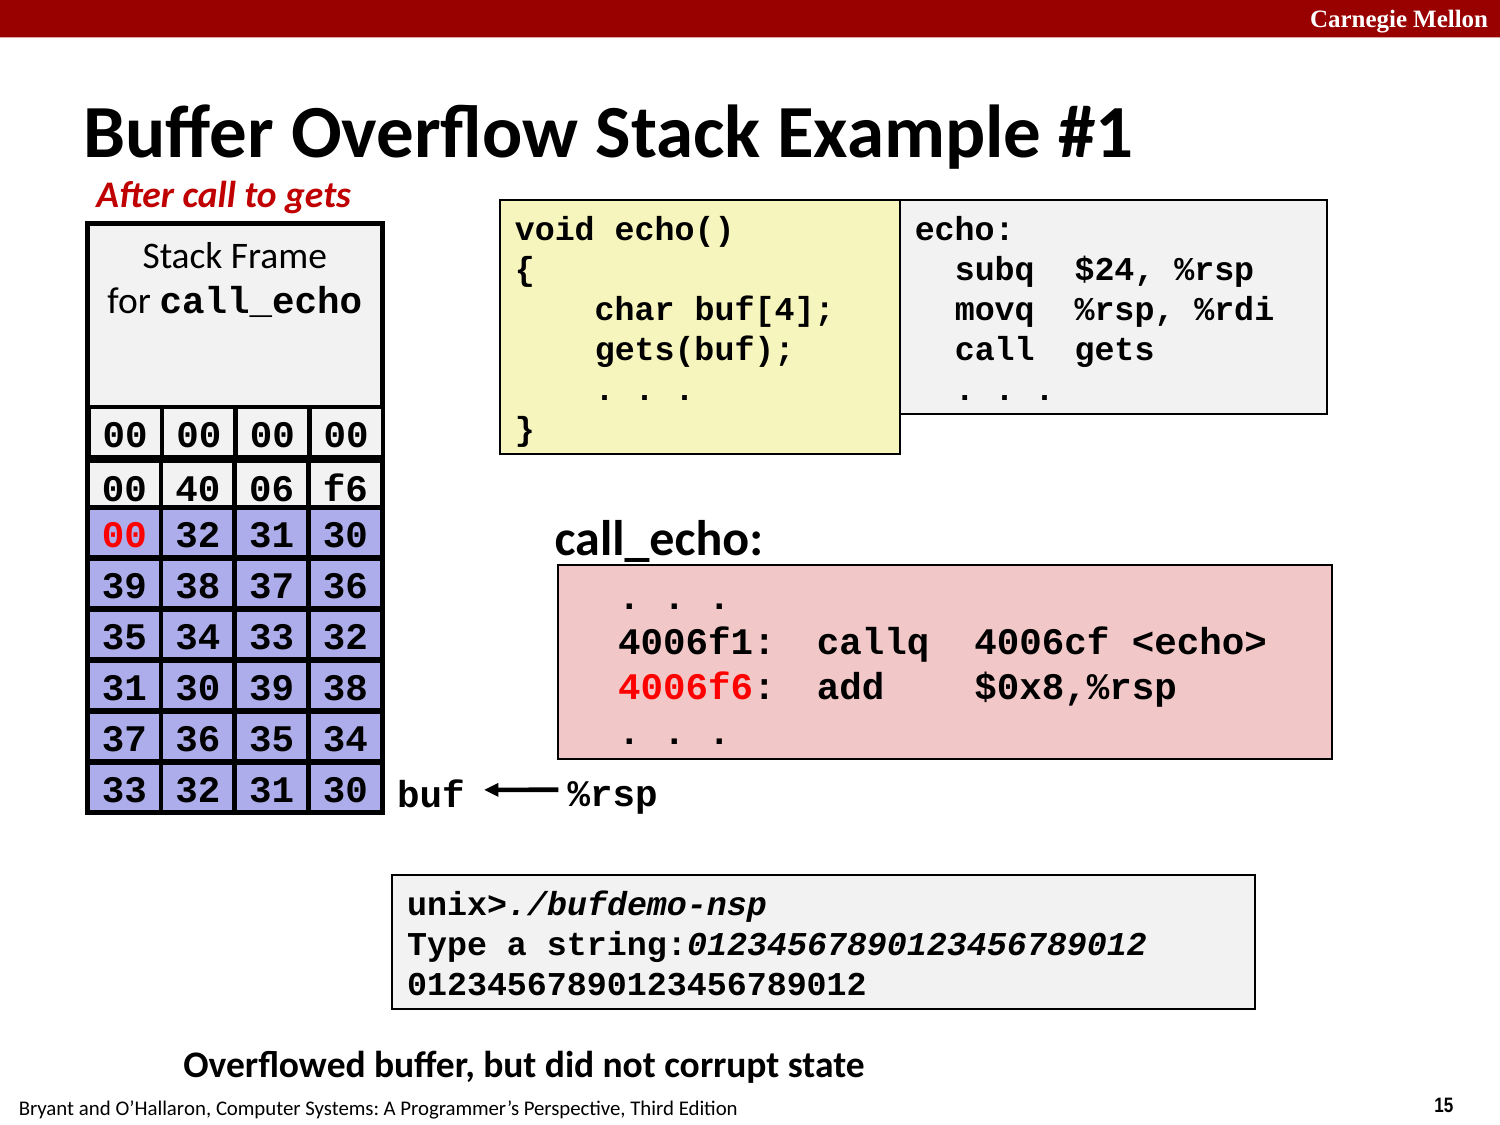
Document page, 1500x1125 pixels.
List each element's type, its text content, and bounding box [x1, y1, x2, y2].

text_box After call to gets [81, 162, 367, 223]
text_box void echo() { char buf[4]; gets(buf); . . . } [500, 199, 900, 454]
text_box . . . 4006f1: callq 4006cf <echo> 4006f6: add $0x8,%rsp . . . [558, 564, 1333, 760]
text_box %rsp [552, 761, 673, 822]
text_box buf [382, 762, 480, 823]
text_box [87, 717, 383, 762]
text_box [87, 406, 384, 458]
text_box call_echo: [539, 498, 779, 573]
text_box [484, 783, 552, 797]
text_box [87, 564, 383, 609]
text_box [87, 464, 383, 506]
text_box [87, 667, 383, 711]
text_box Overflowed buffer, but did not corrupt state [168, 1032, 881, 1092]
text_box Stack Frame for call_echo [87, 223, 383, 405]
text_box unix>./bufdemo-nsp Type a string:01234567890123456789012 01234567890123456789012 [392, 874, 1255, 1010]
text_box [87, 769, 383, 813]
title Buffer Overflow Stack Example #1 [68, 80, 1255, 176]
text_box echo: subq $24, %rsp movq %rsp, %rdi call gets . . . [900, 199, 1327, 415]
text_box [87, 616, 383, 660]
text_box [87, 506, 383, 558]
